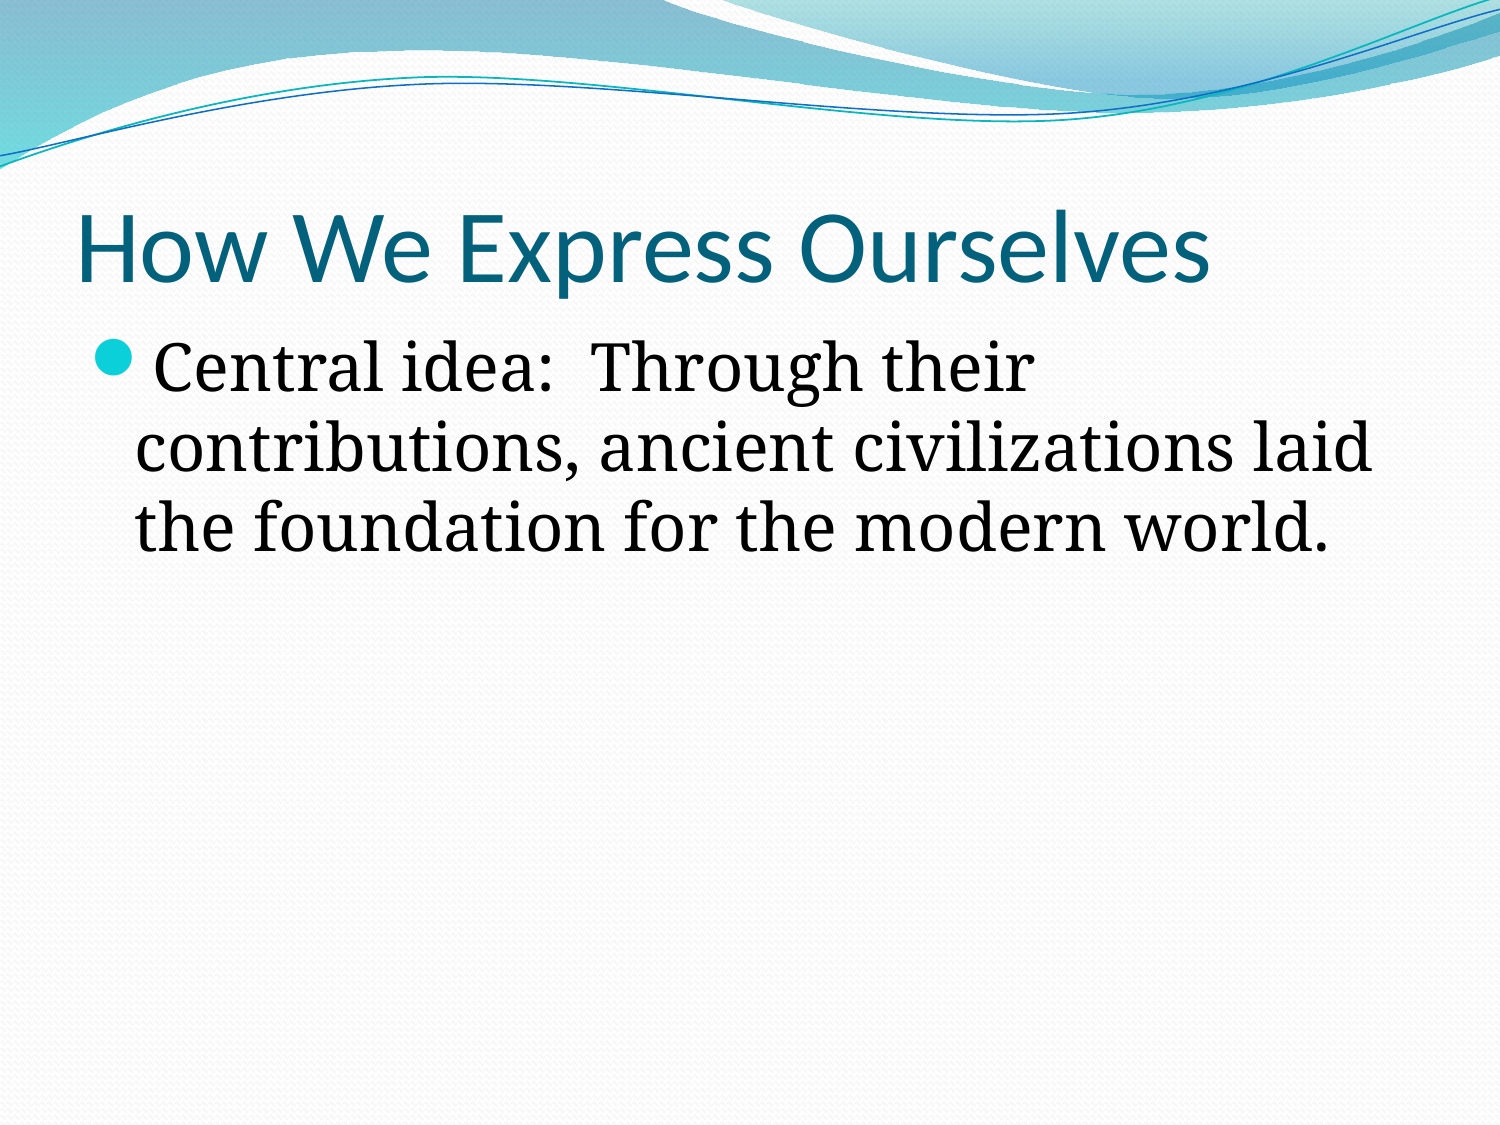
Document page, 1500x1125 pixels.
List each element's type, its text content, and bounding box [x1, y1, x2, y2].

list Central idea: Through their contributions, ancient civilizations laid the foundation for the modern world. [75, 317, 1425, 1038]
title How We Express Ourselves [75, 115, 1425, 303]
